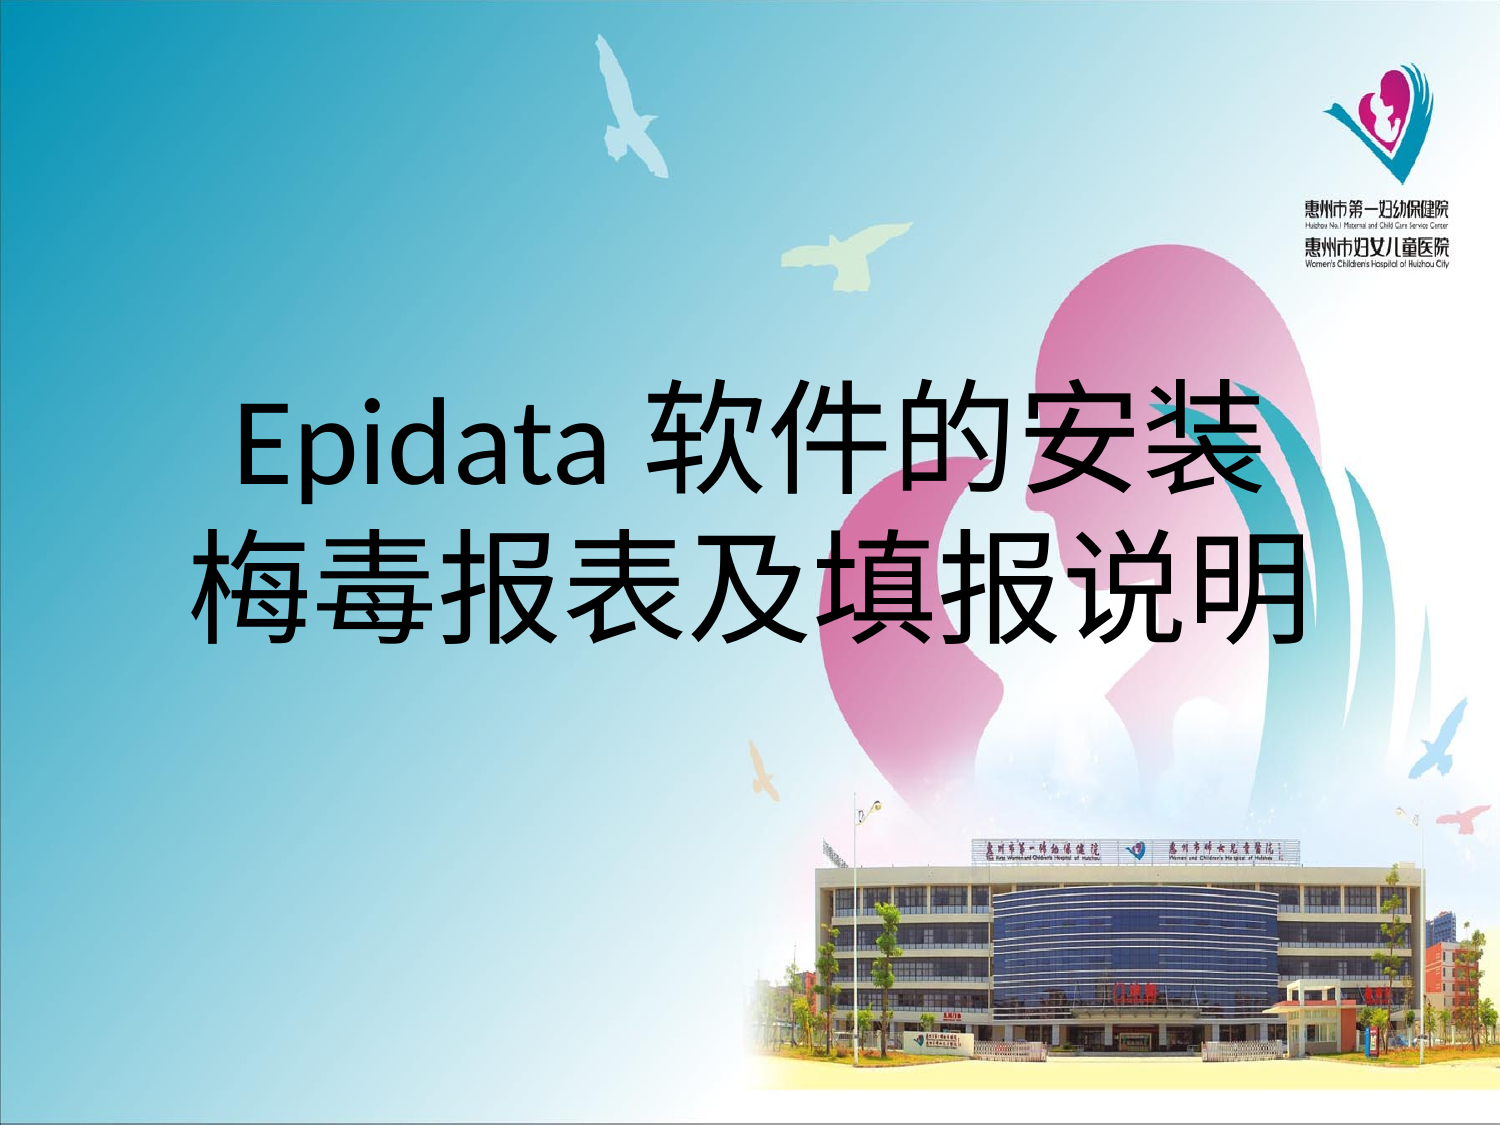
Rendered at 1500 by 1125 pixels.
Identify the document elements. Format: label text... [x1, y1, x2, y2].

picture [0, 0, 1500, 1125]
title Epidata软件的安装 梅毒报表及填报说明 [112, 196, 1388, 823]
